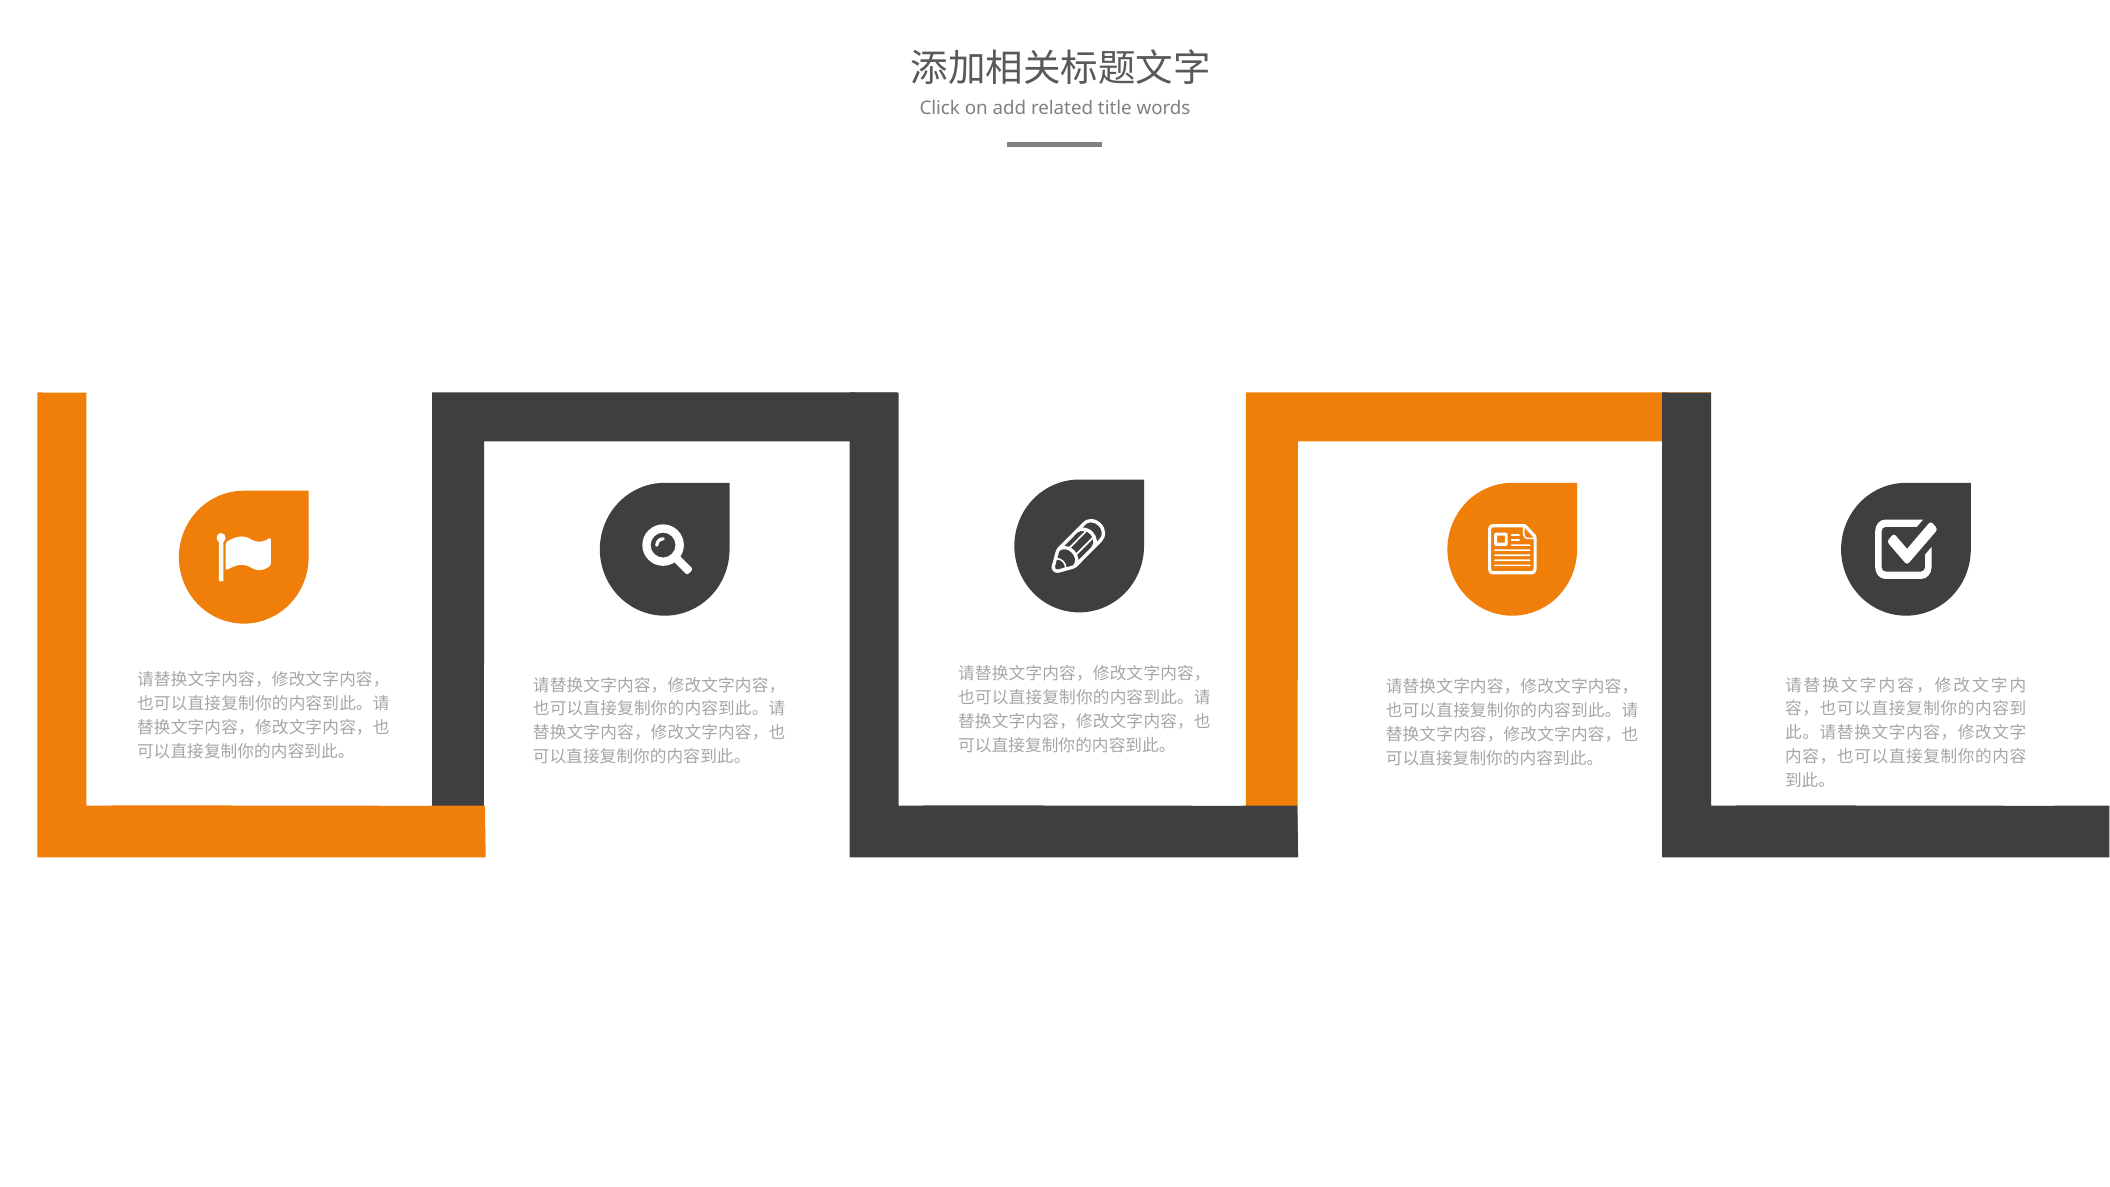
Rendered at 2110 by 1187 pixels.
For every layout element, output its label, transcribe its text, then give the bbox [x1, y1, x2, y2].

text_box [37, 392, 2110, 858]
text_box Click on add related title words [877, 89, 1232, 124]
text_box 添加相关标题文字 [877, 37, 1245, 95]
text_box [1487, 524, 1537, 575]
